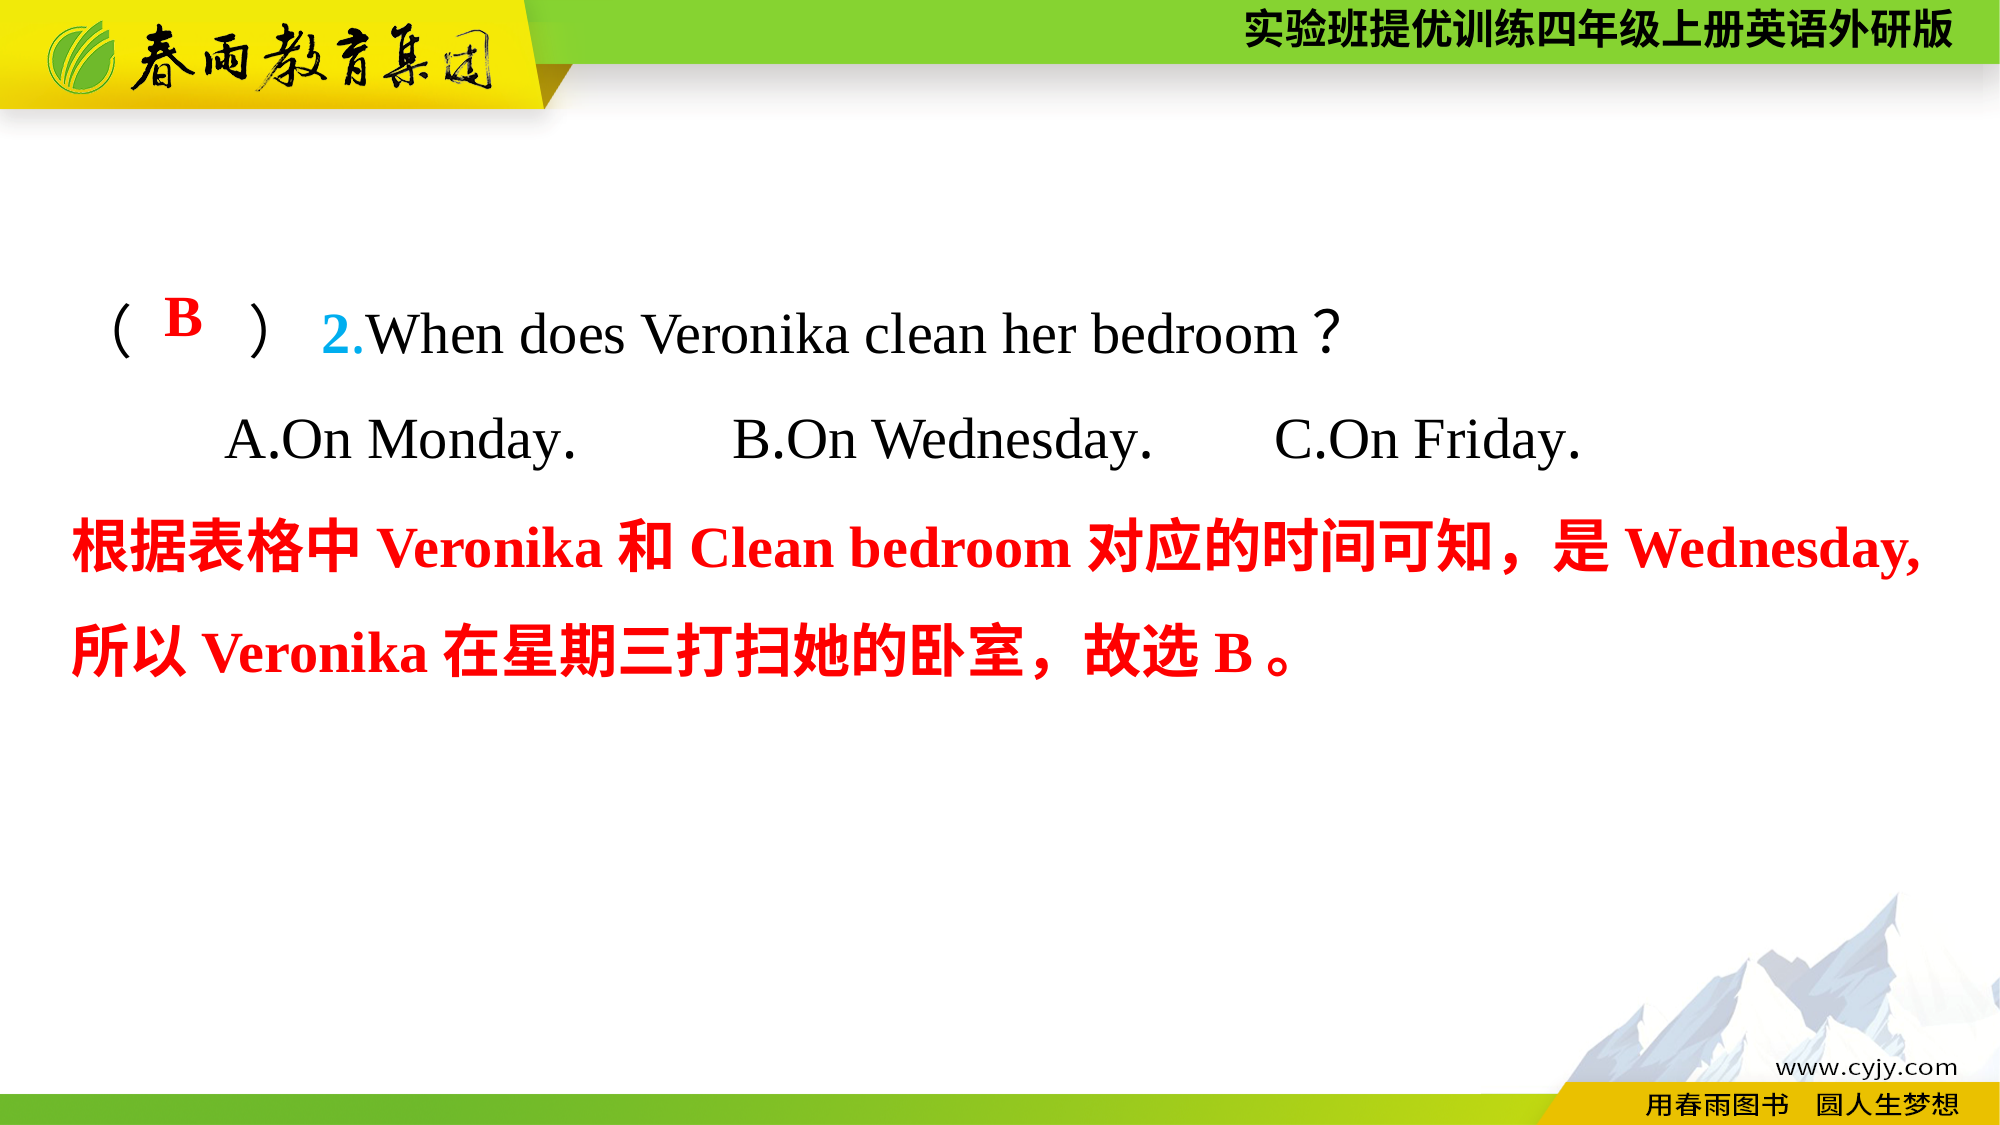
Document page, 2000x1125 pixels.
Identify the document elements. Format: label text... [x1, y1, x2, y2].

text_box B [149, 270, 219, 356]
picture [0, 0, 2000, 1125]
text_box 根据表格中Veronika和Clean bedroom对应的时间可知，是Wednesday,所以Veronika在星期三打扫她的卧室，故选B。 [56, 466, 1941, 692]
list （ ）2.When does Veronika clean her bedroom？ A.On Monday. B.On Wednesday. C.On Friday. [59, 252, 1944, 467]
